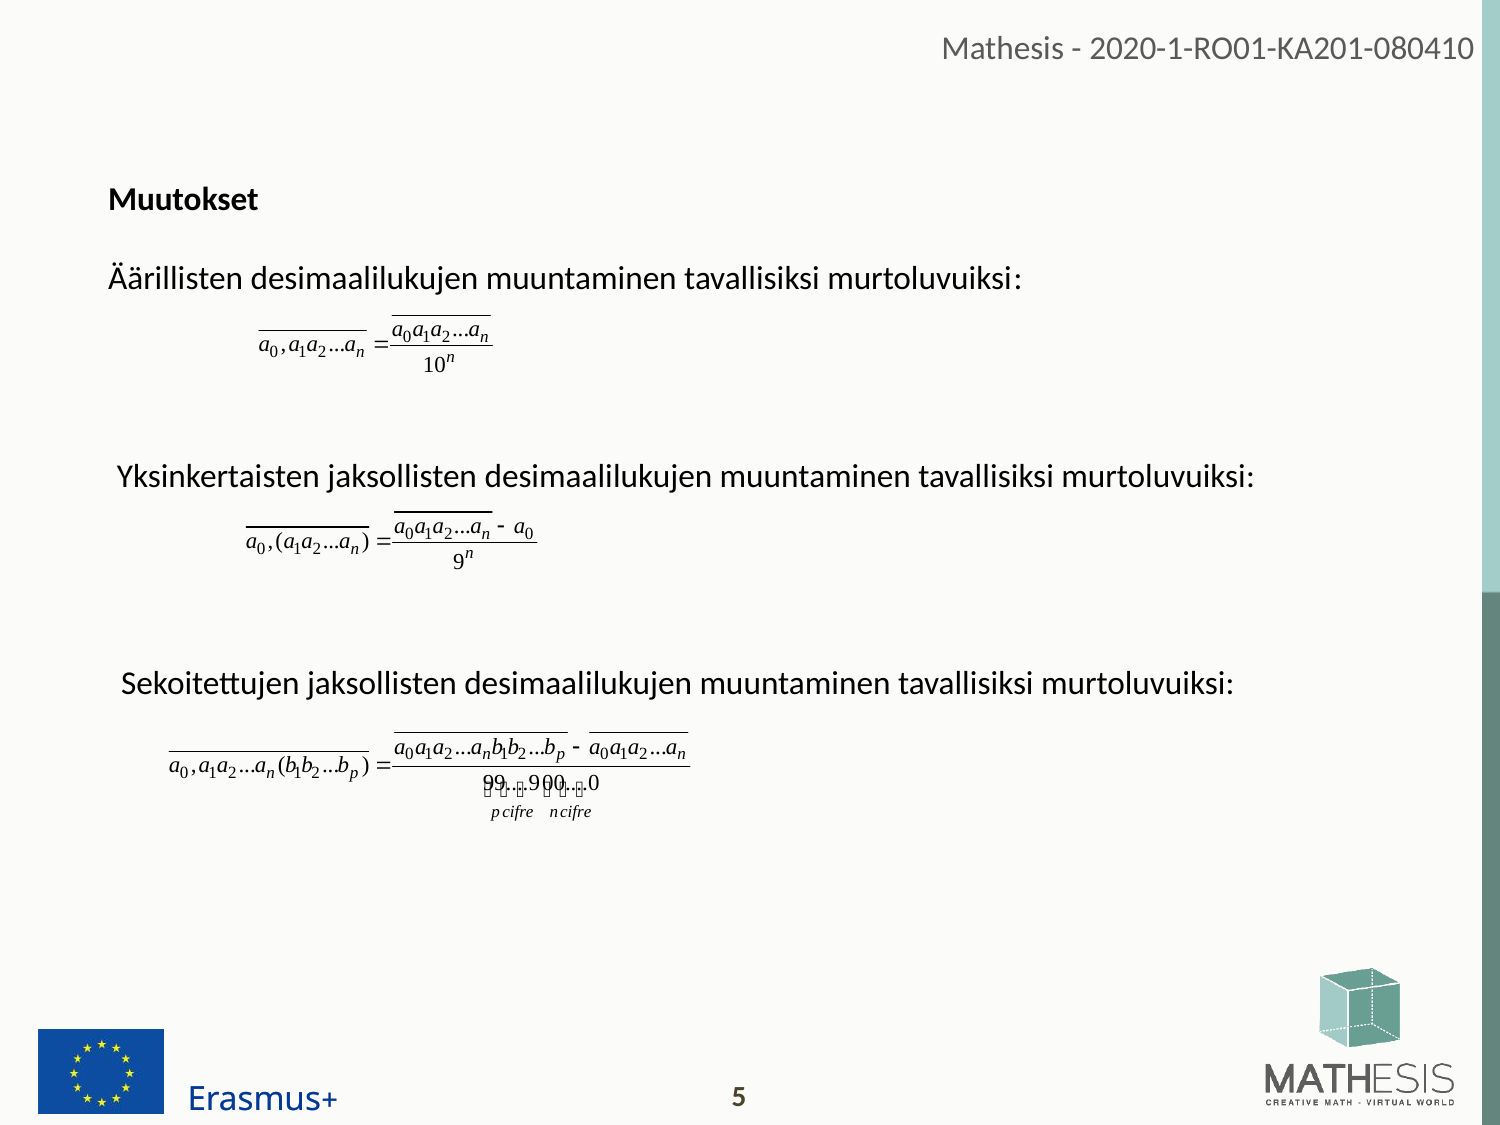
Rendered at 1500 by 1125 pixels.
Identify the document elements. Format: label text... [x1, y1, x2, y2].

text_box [241, 506, 543, 576]
text_box Yksinkertaisten jaksollisten desimaalilukujen muuntaminen tavallisiksi murtoluvuiksi: [101, 446, 1272, 502]
text_box Muutokset Äärillisten desimaalilukujen muuntaminen tavallisiksi murtoluvuiksi: [108, 151, 1023, 322]
text_box Sekoitettujen jaksollisten desimaalilukujen muuntaminen tavallisiksi murtoluvuiksi: [106, 653, 1252, 709]
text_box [254, 309, 497, 379]
picture [38, 1029, 164, 1114]
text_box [164, 726, 695, 827]
